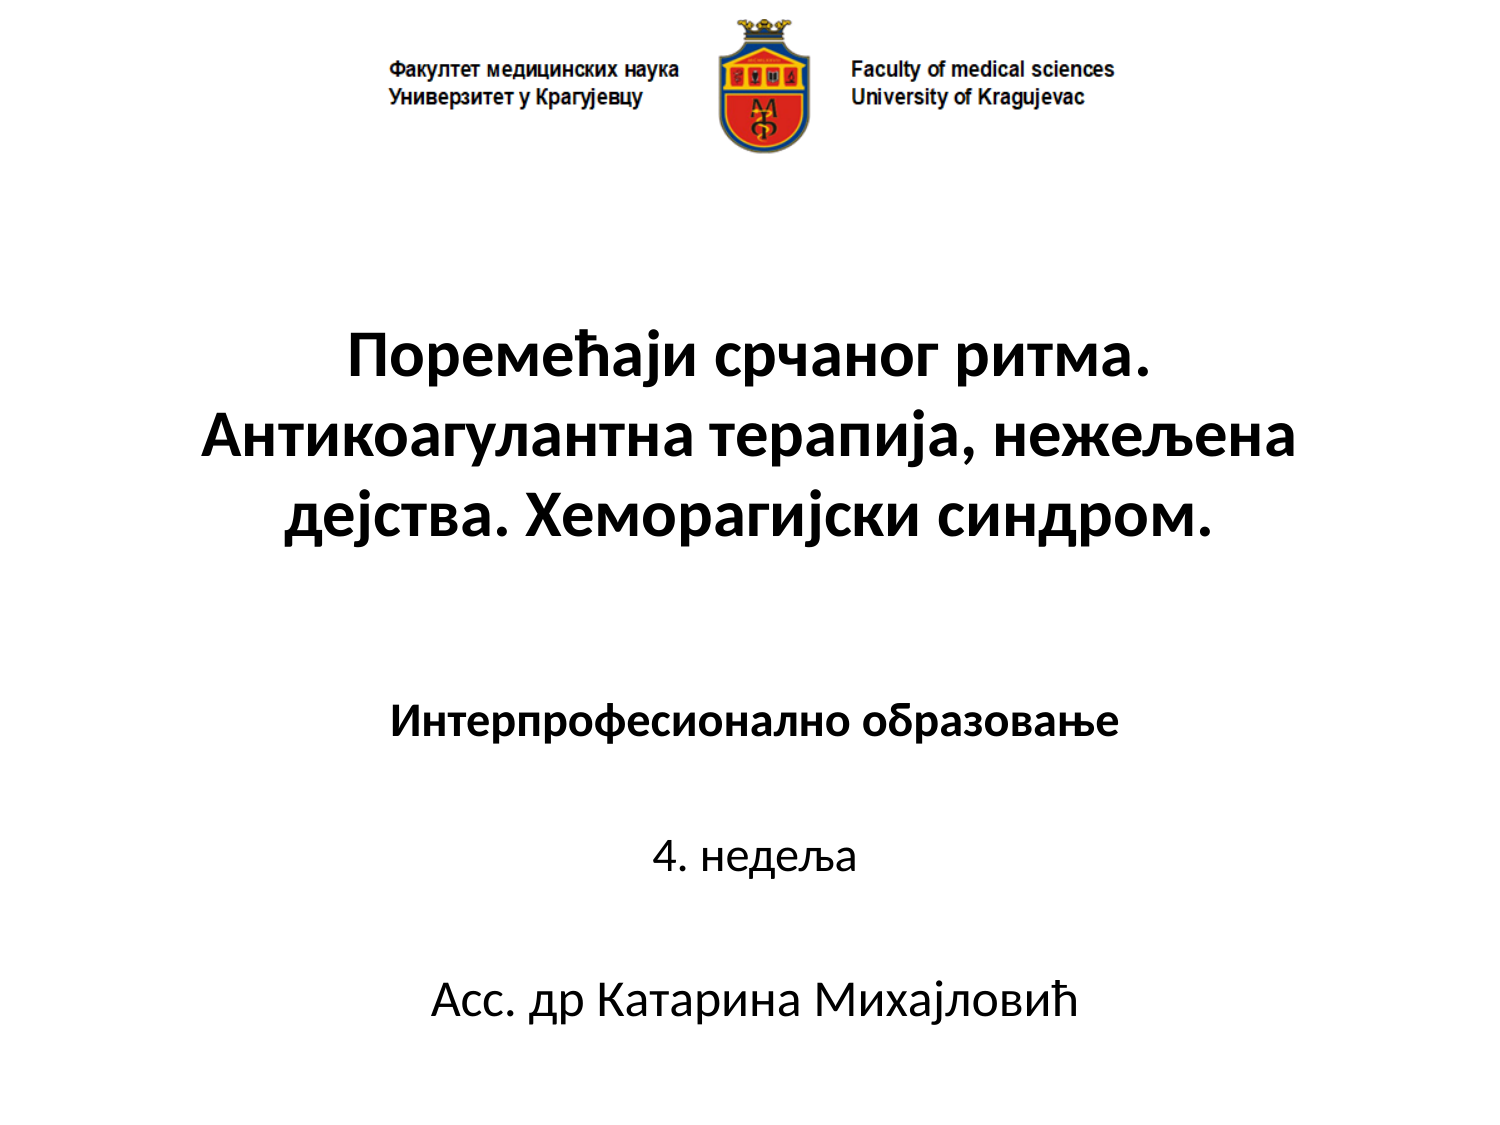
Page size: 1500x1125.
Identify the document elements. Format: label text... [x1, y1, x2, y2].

subtitle Интерпрофесионално образовање 4. недеља Асс. др Катарина Михајловић [230, 680, 1281, 1035]
picture [324, 18, 1189, 170]
title Поремећаји срчаног ритма. Антикоагулантна терапија, нежељена дејства. Хеморагијски синдром. [112, 349, 1388, 591]
